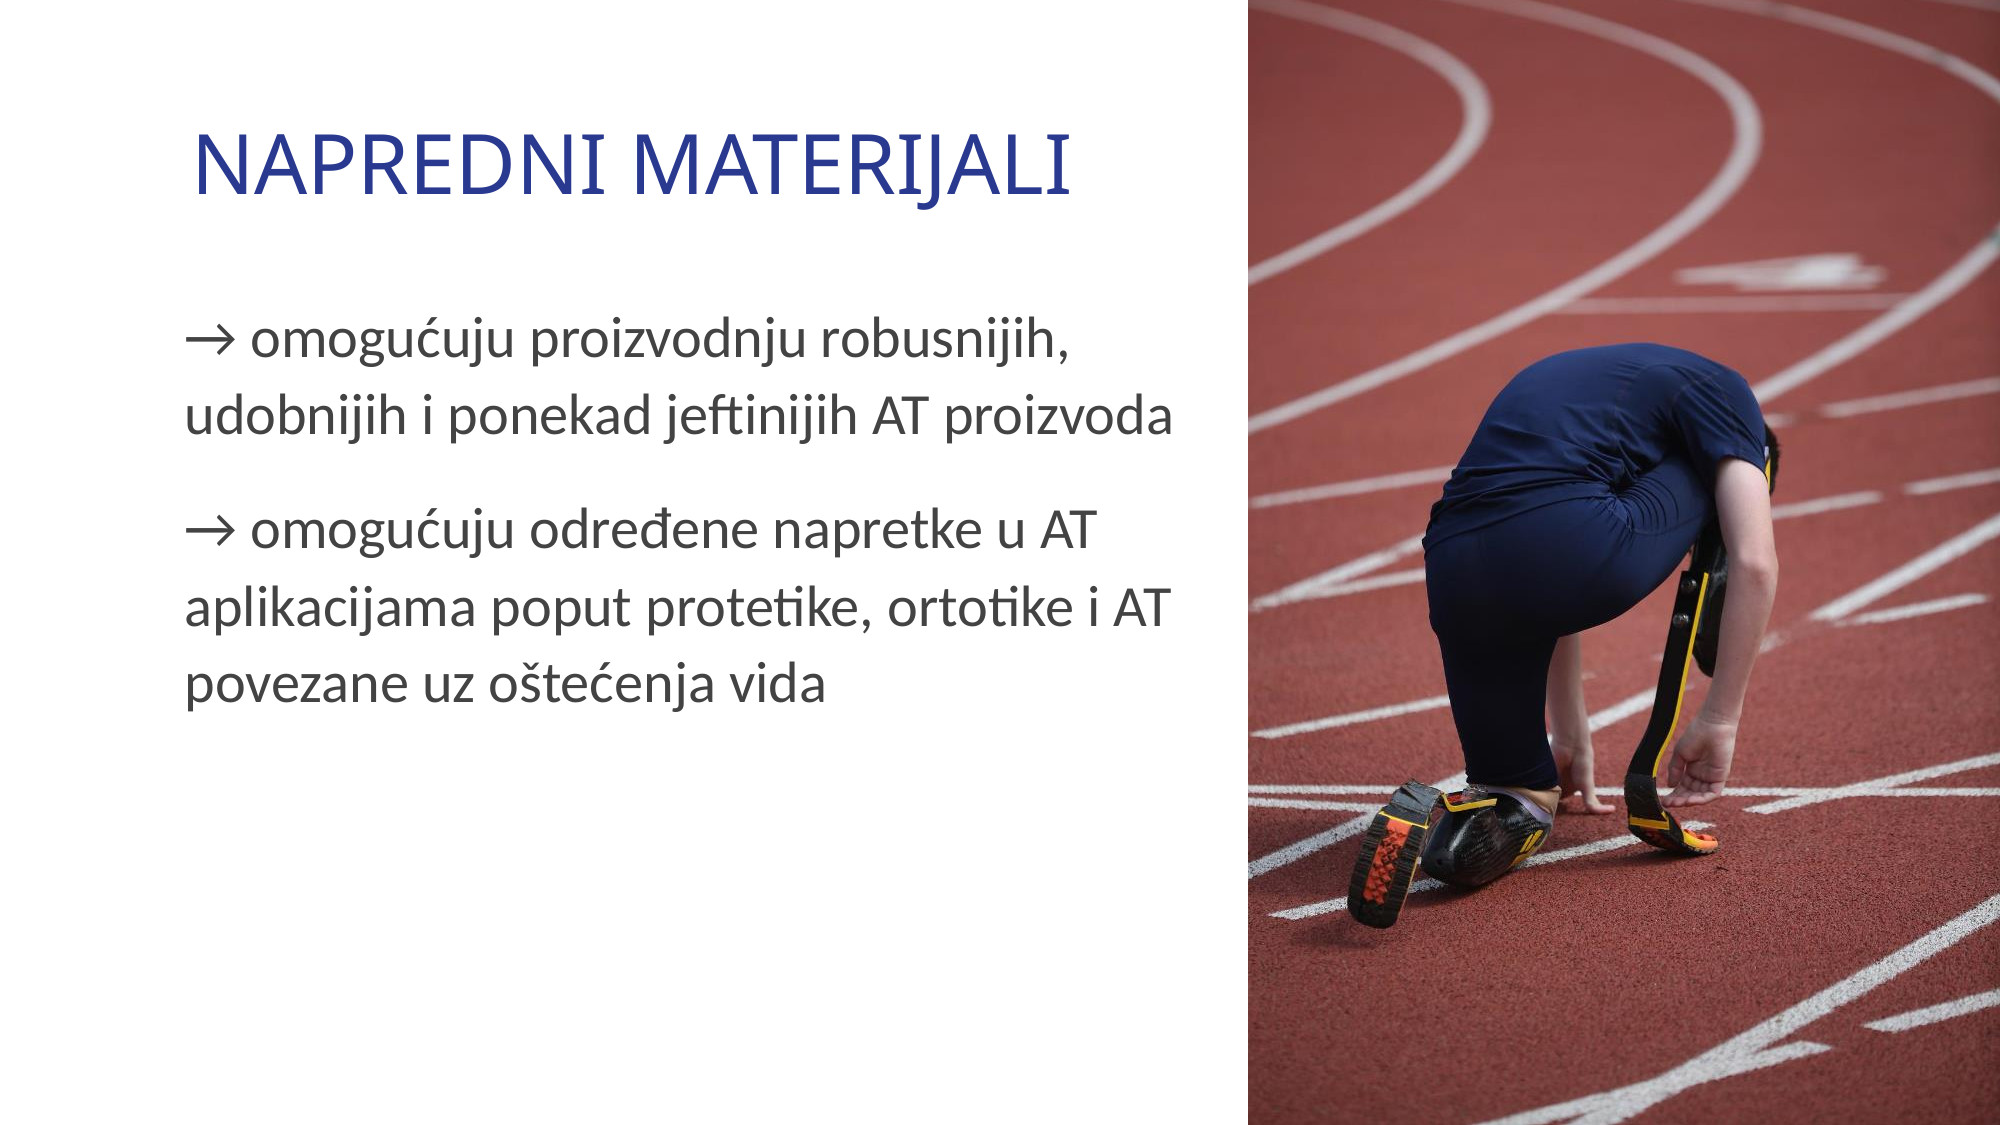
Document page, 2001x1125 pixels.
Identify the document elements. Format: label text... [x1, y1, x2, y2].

title NAPREDNI MATERIJALI [176, 99, 1136, 235]
picture [1247, 0, 2000, 1125]
list → omogućuju proizvodnju robusnijih, udobnijih i ponekad jeftinijih AT proizvoda → omogućuju određene napretke u AT aplikacijama poput protetike, ortotike i AT povezane uz oštećenja vida [94, 284, 1217, 1051]
